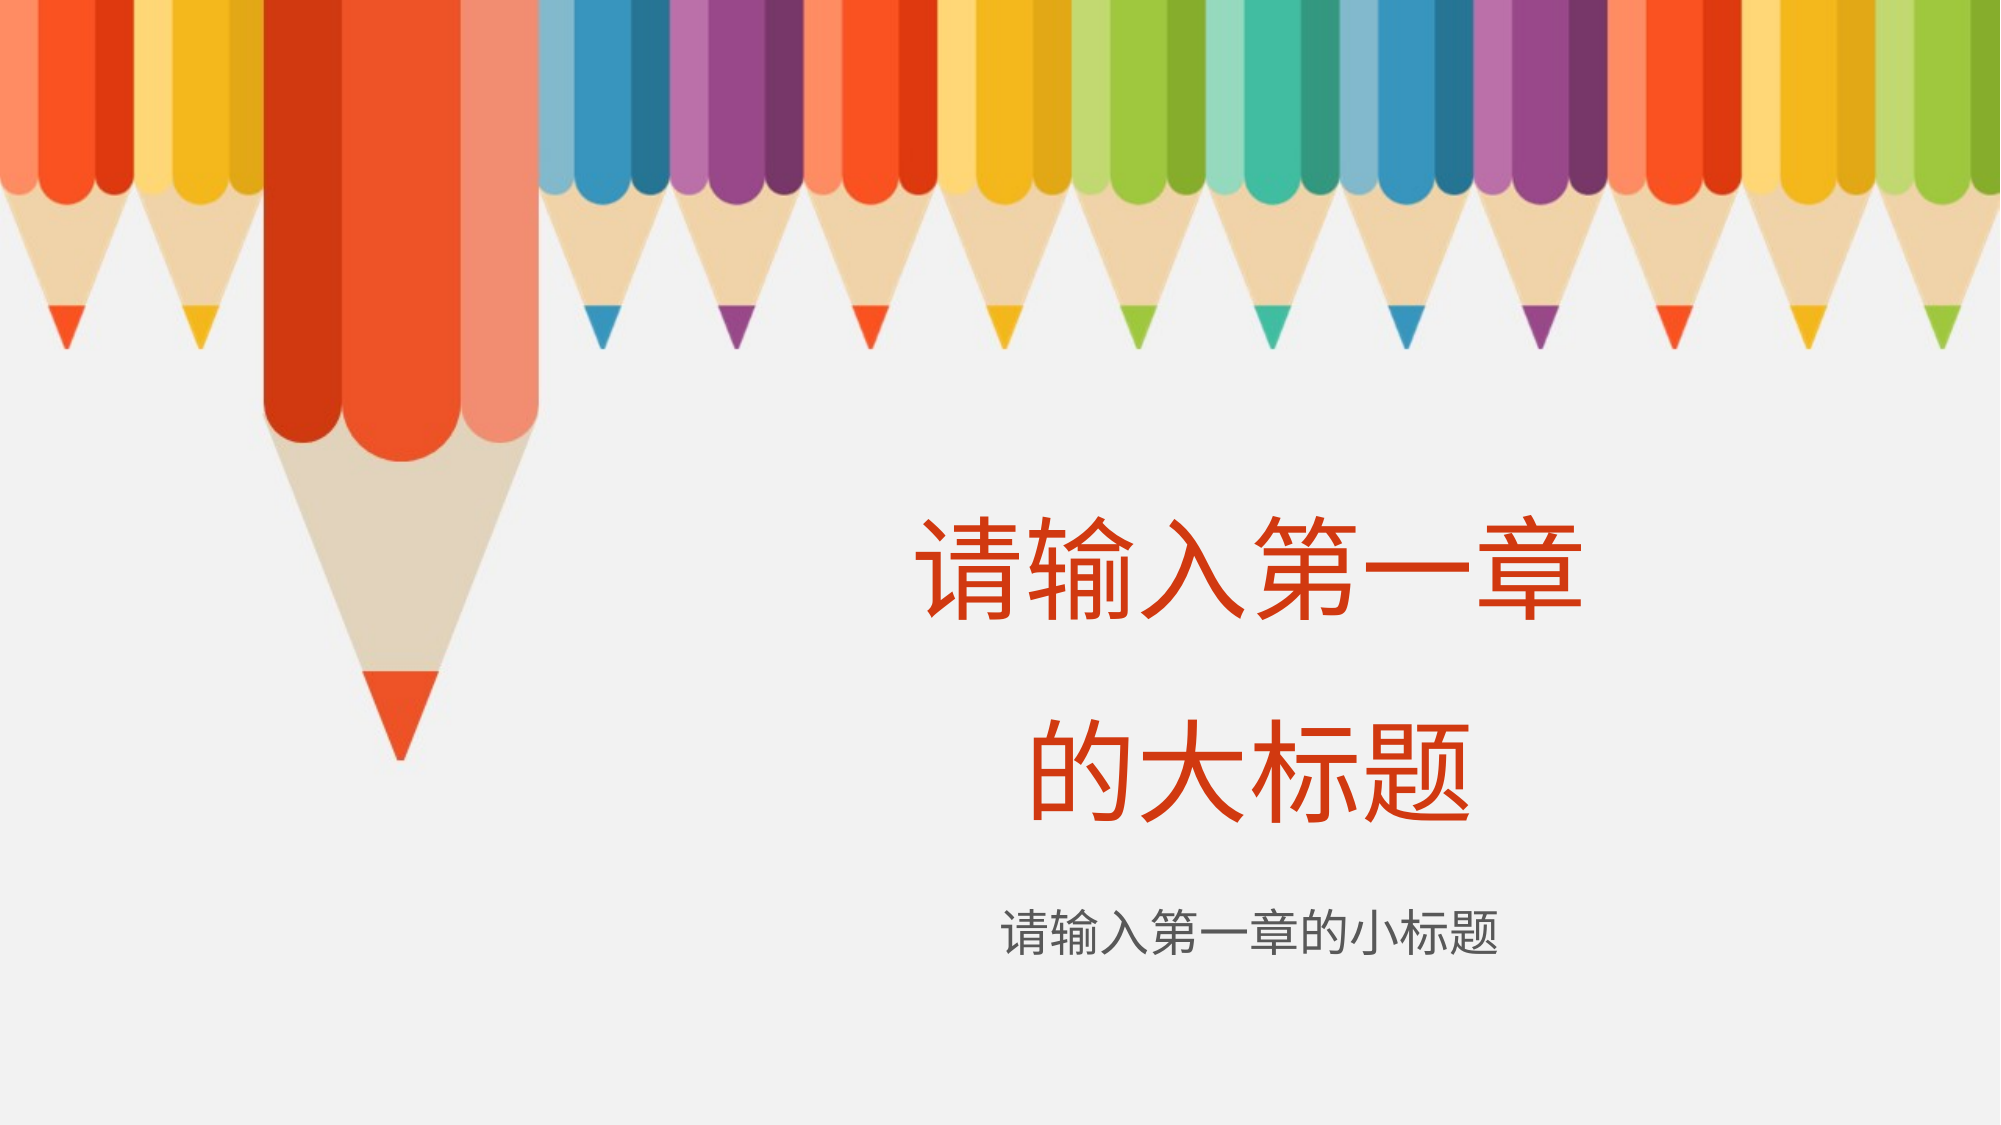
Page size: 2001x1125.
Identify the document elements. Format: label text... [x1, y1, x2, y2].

list 请输入第一章的小标题 [645, 846, 1853, 987]
title 请输入第一章 的大标题 [636, 431, 1863, 837]
picture [0, 0, 2000, 1125]
